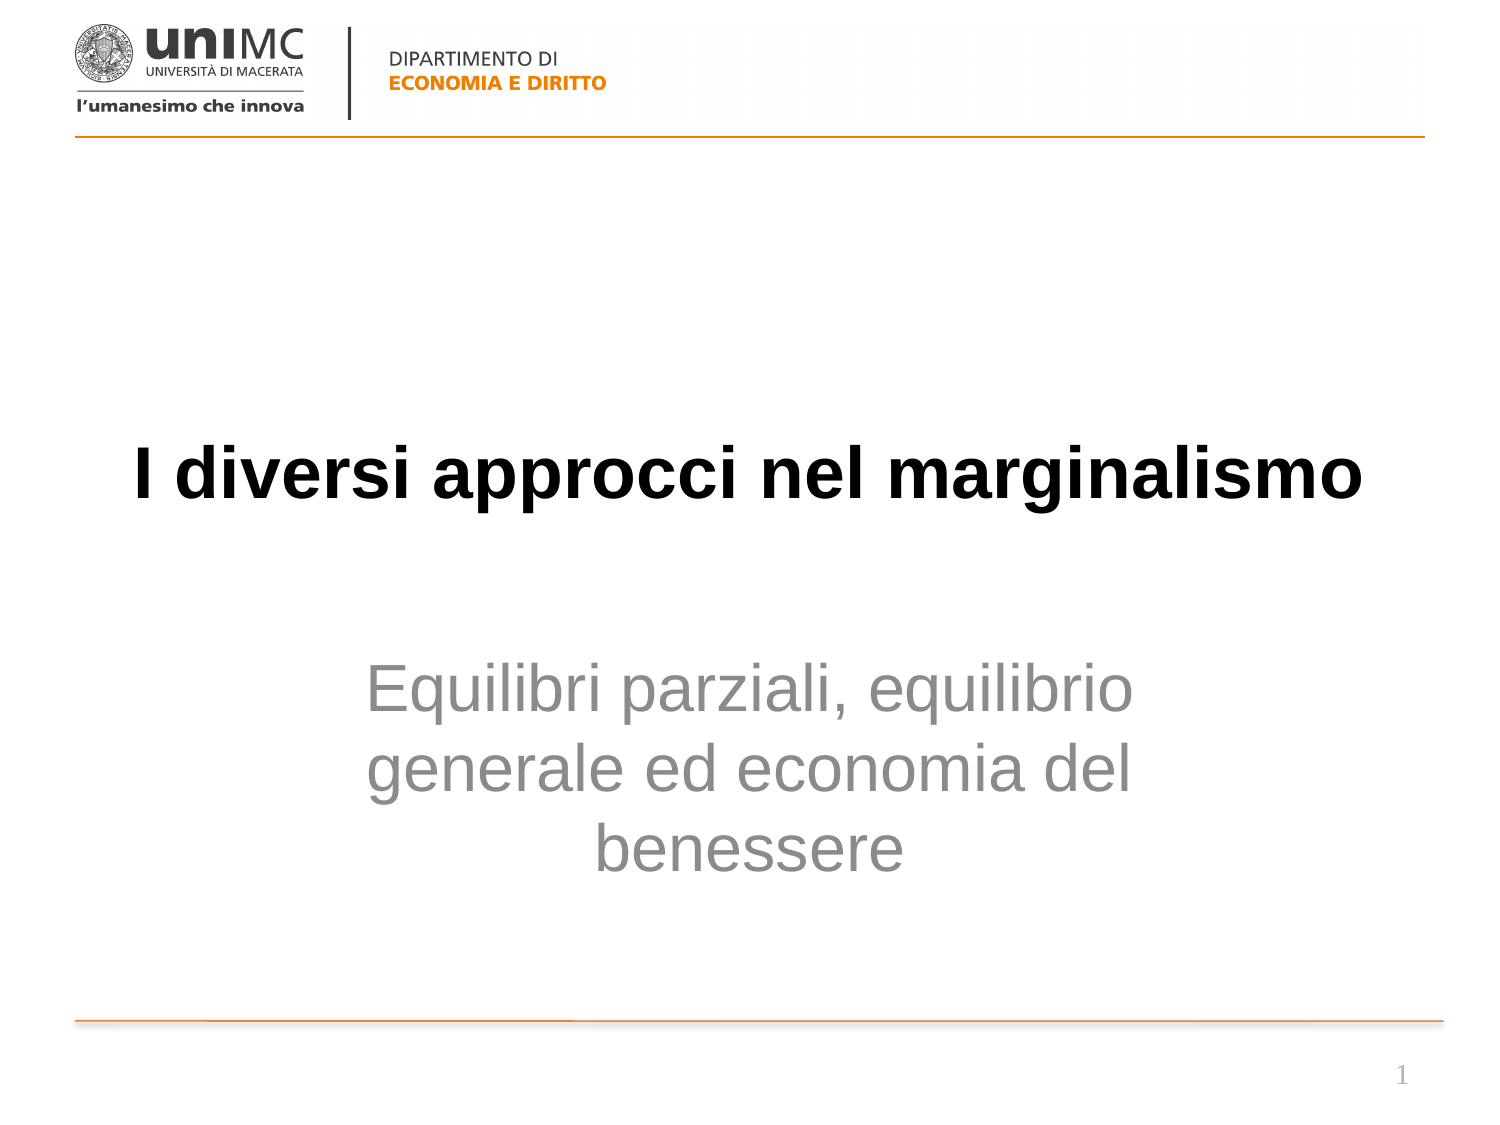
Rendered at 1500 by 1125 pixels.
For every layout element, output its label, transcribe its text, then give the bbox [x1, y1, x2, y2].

picture [75, 24, 1425, 138]
slide_number 1 [1074, 1042, 1425, 1103]
title I diversi approcci nel marginalismo [112, 375, 1388, 563]
subtitle Equilibri parziali, equilibrio generale ed economia del benessere [225, 637, 1275, 925]
